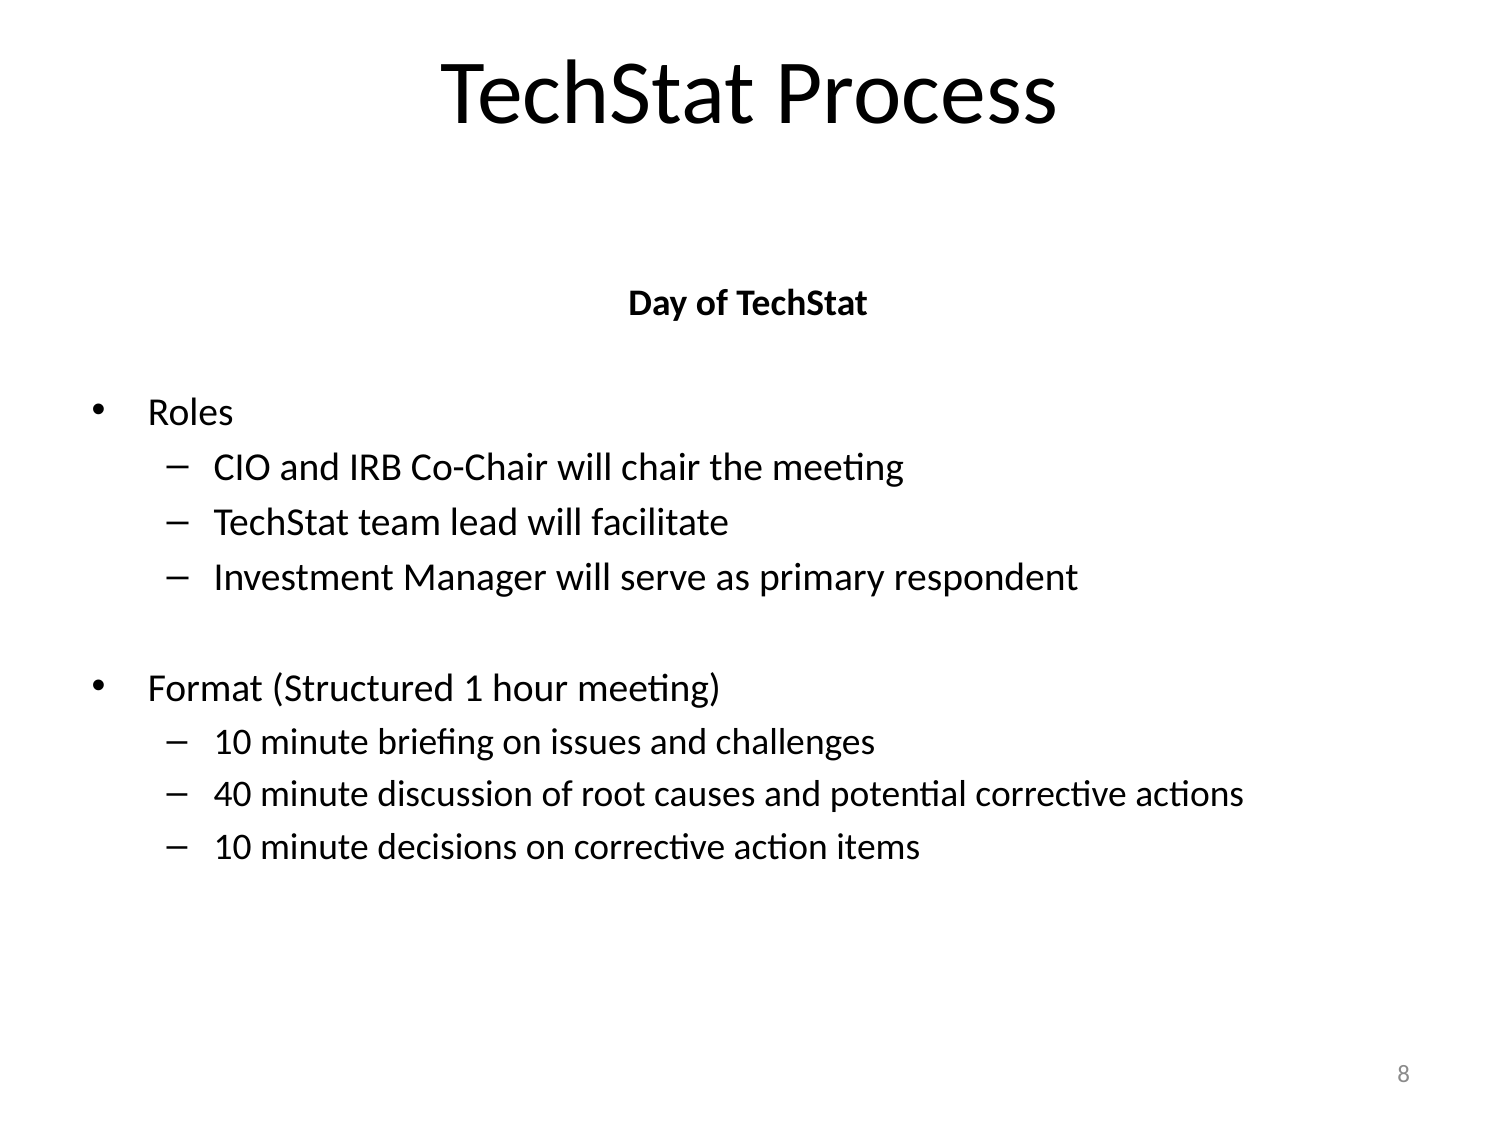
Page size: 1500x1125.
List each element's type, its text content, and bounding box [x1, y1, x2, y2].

list Roles CIO and IRB Co-Chair will chair the meeting TechStat team lead will facilitate Investment Manager will serve as primary respondent Format (Structured 1 hour meeting) 10 minute briefing on issues and challenges 40 minute discussion of root causes and potential corrective actions 10 minute decisions on corrective action items [76, 377, 1427, 1069]
text_box TechStat Process [105, 12, 1395, 162]
title Day of TechStat [73, 269, 1424, 332]
text_box 8 [1074, 1042, 1425, 1103]
